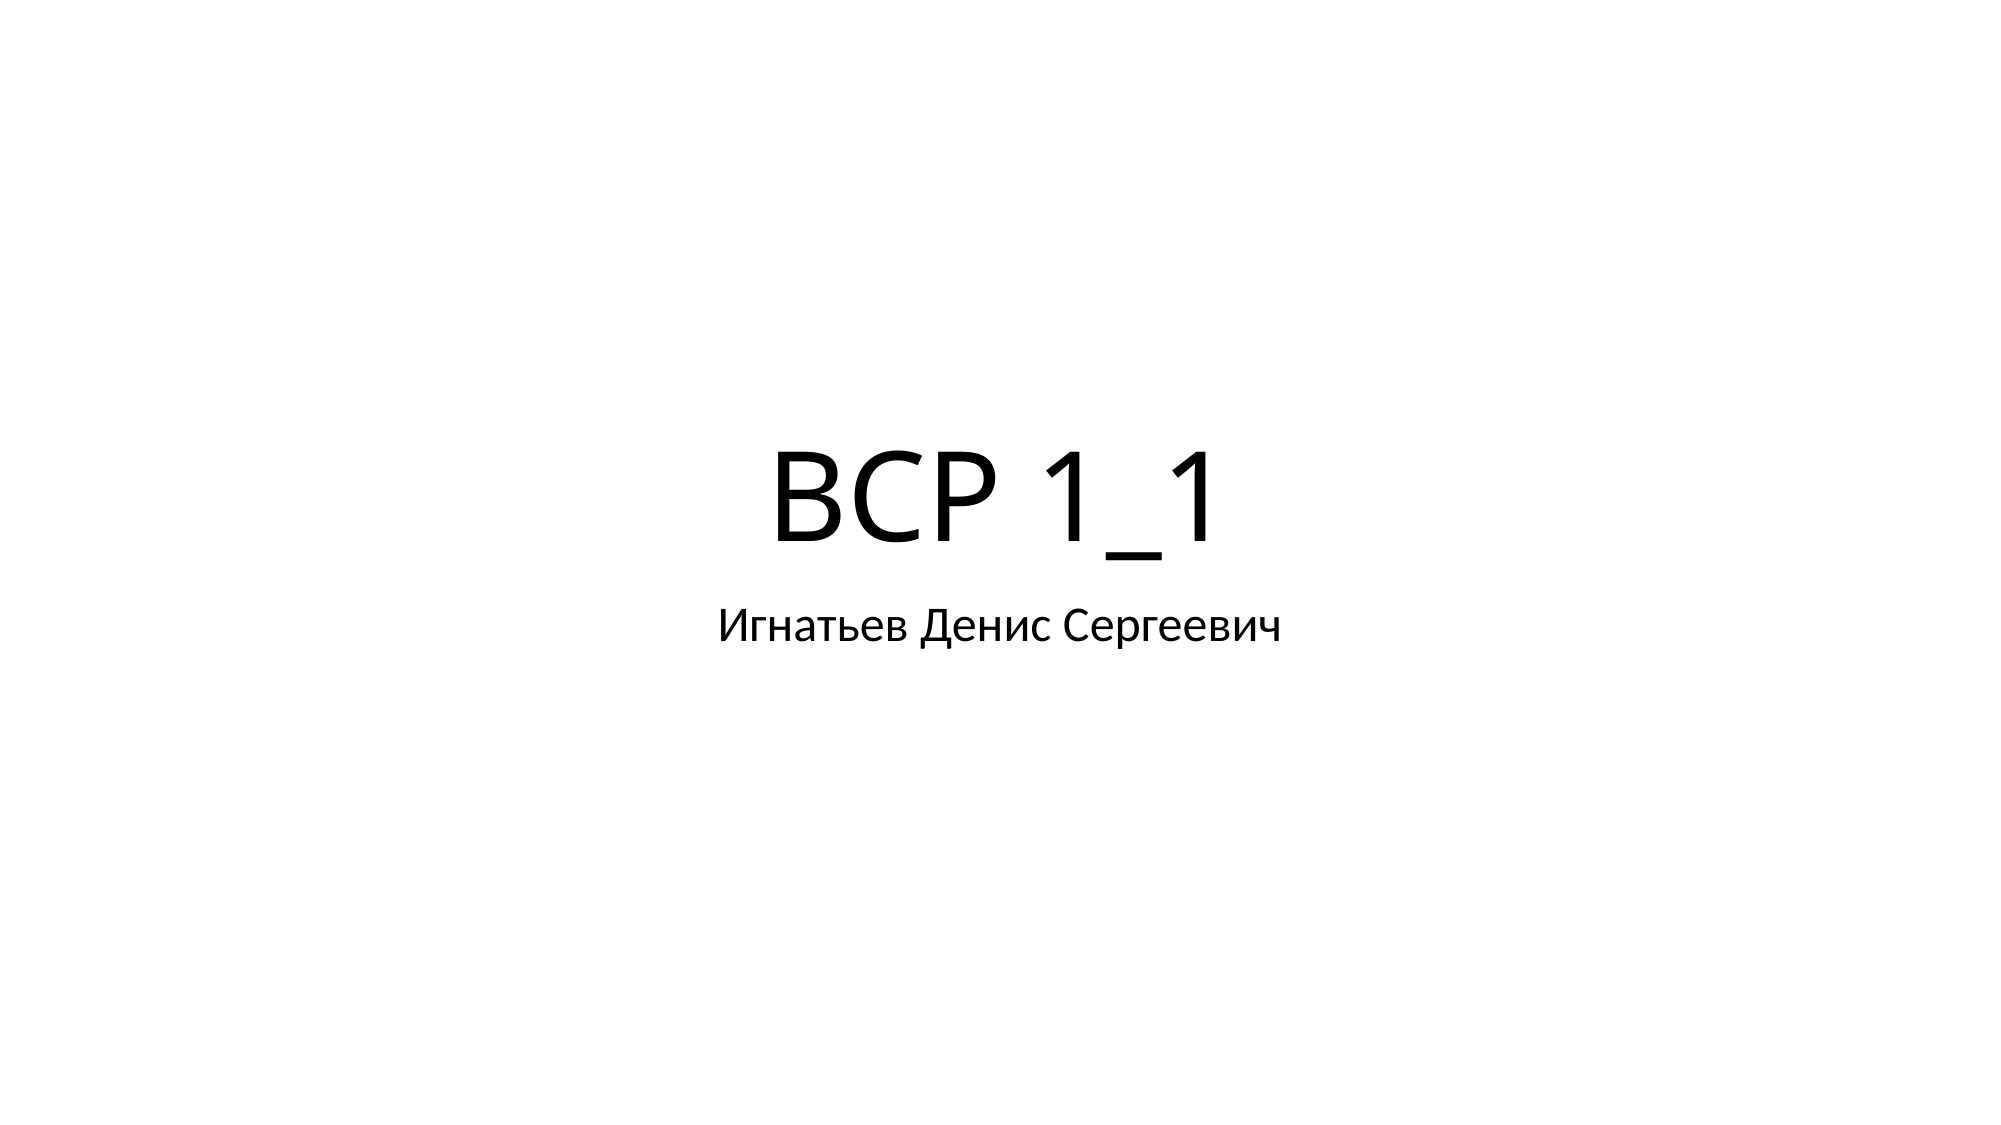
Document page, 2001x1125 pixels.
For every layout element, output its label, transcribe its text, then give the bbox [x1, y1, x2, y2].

title ВСР 1_1 [249, 184, 1750, 576]
subtitle Игнатьев Денис Сергеевич [249, 590, 1750, 863]
